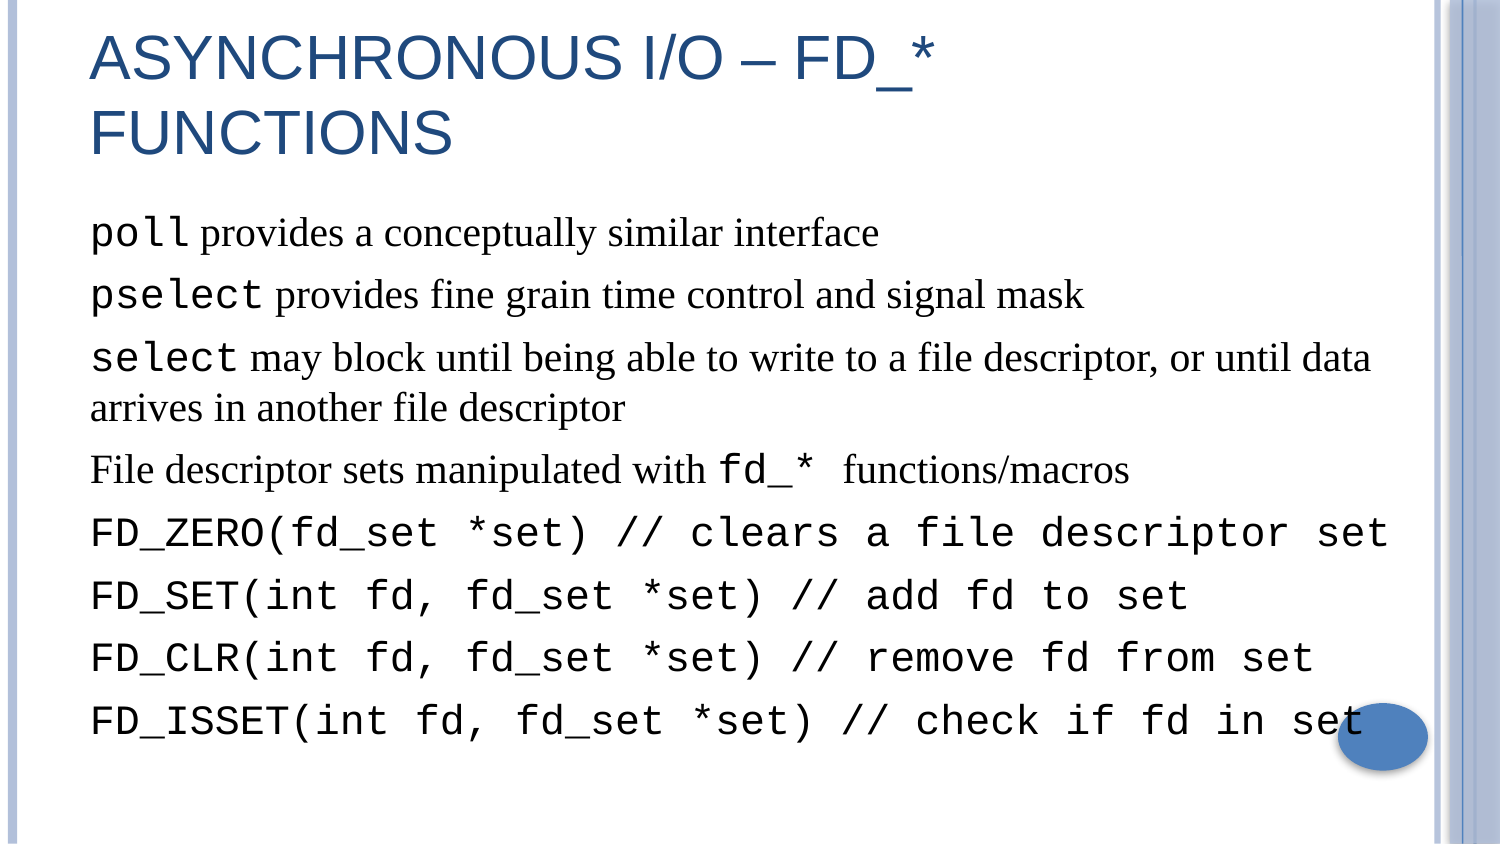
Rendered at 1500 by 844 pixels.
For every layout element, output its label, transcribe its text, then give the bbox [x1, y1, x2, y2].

list poll provides a conceptually similar interface pselect provides fine grain time control and signal mask select may block until being able to write to a file descriptor, or until data arrives in another file descriptor File descriptor sets manipulated with fd_* functions/macros FD_ZERO(fd_set *set) // clears a file descriptor set FD_SET(int fd, fd_set *set) // add fd to set FD_CLR(int fd, fd_set *set) // remove fd from set FD_ISSET(int fd, fd_set *set) // check if fd in set [75, 196, 1413, 797]
title Asynchronous I/O – FD_* Functions [75, 33, 1300, 175]
